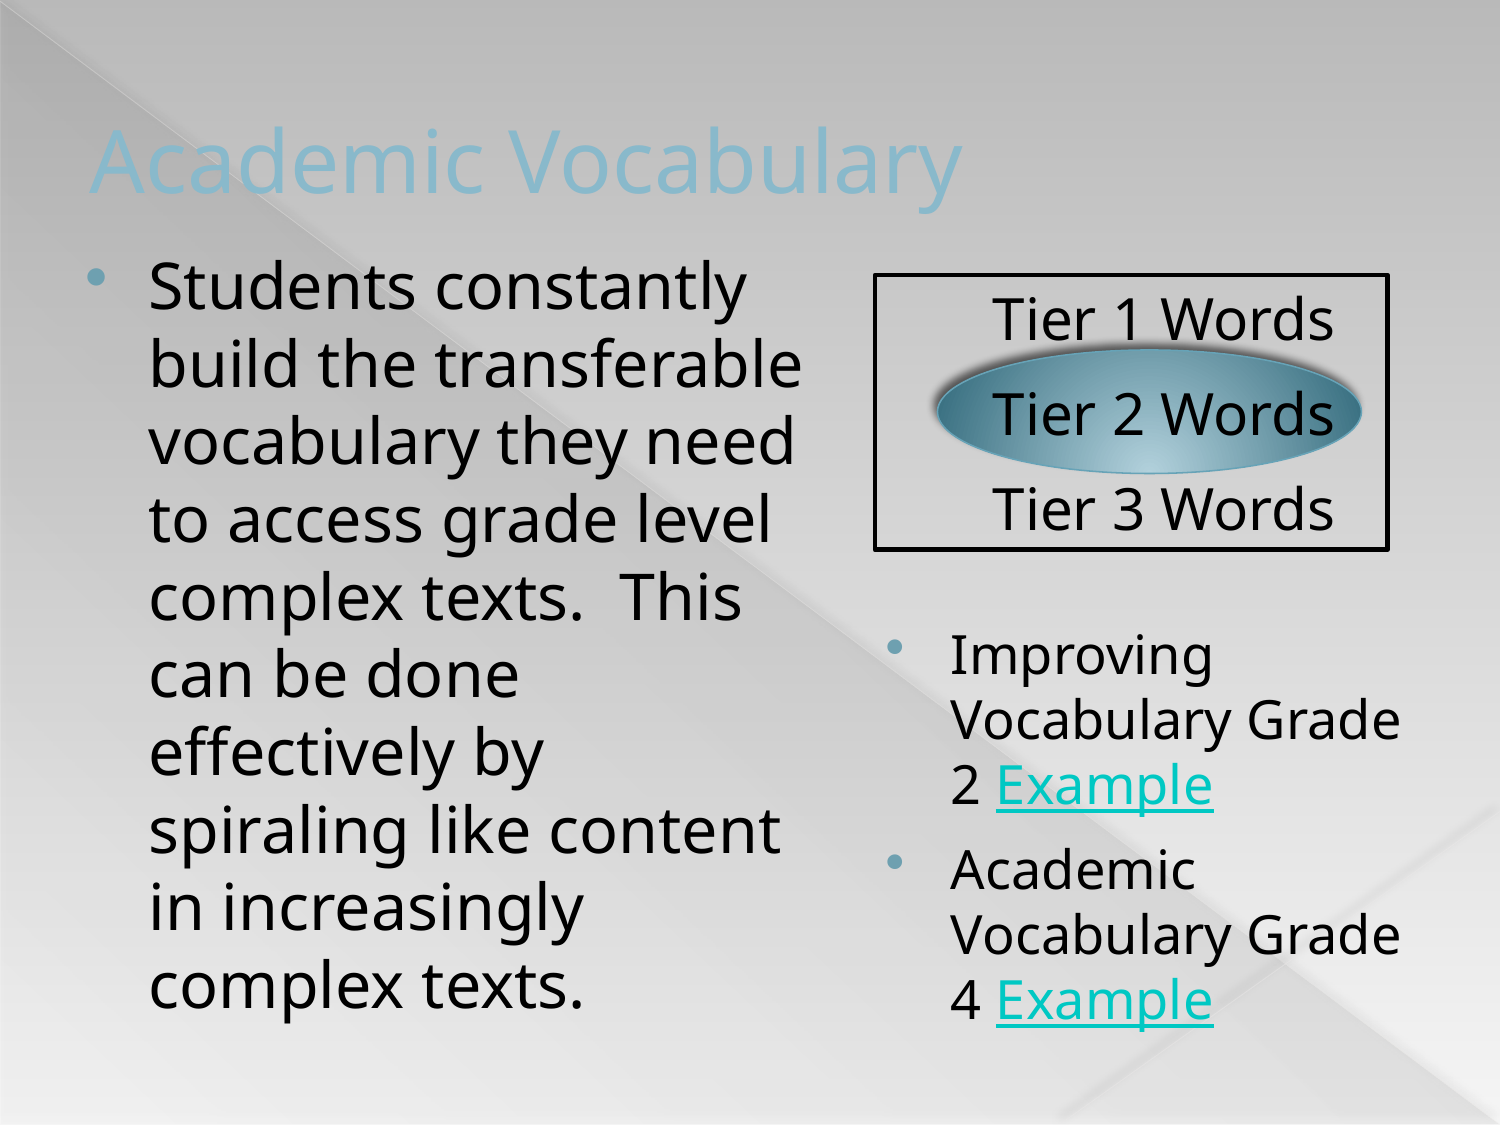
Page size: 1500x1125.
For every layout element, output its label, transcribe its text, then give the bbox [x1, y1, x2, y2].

list Students constantly build the transferable vocabulary they need to access grade level complex texts. This can be done effectively by spiraling like content in increasingly complex texts. [62, 237, 838, 1088]
text_box Tier 1 Words Tier 2 Words Tier 3 Words [874, 275, 1388, 550]
title Academic Vocabulary [75, 43, 1425, 274]
list Improving Vocabulary Grade 2 Example Academic Vocabulary Grade 4 Example [862, 612, 1450, 1050]
